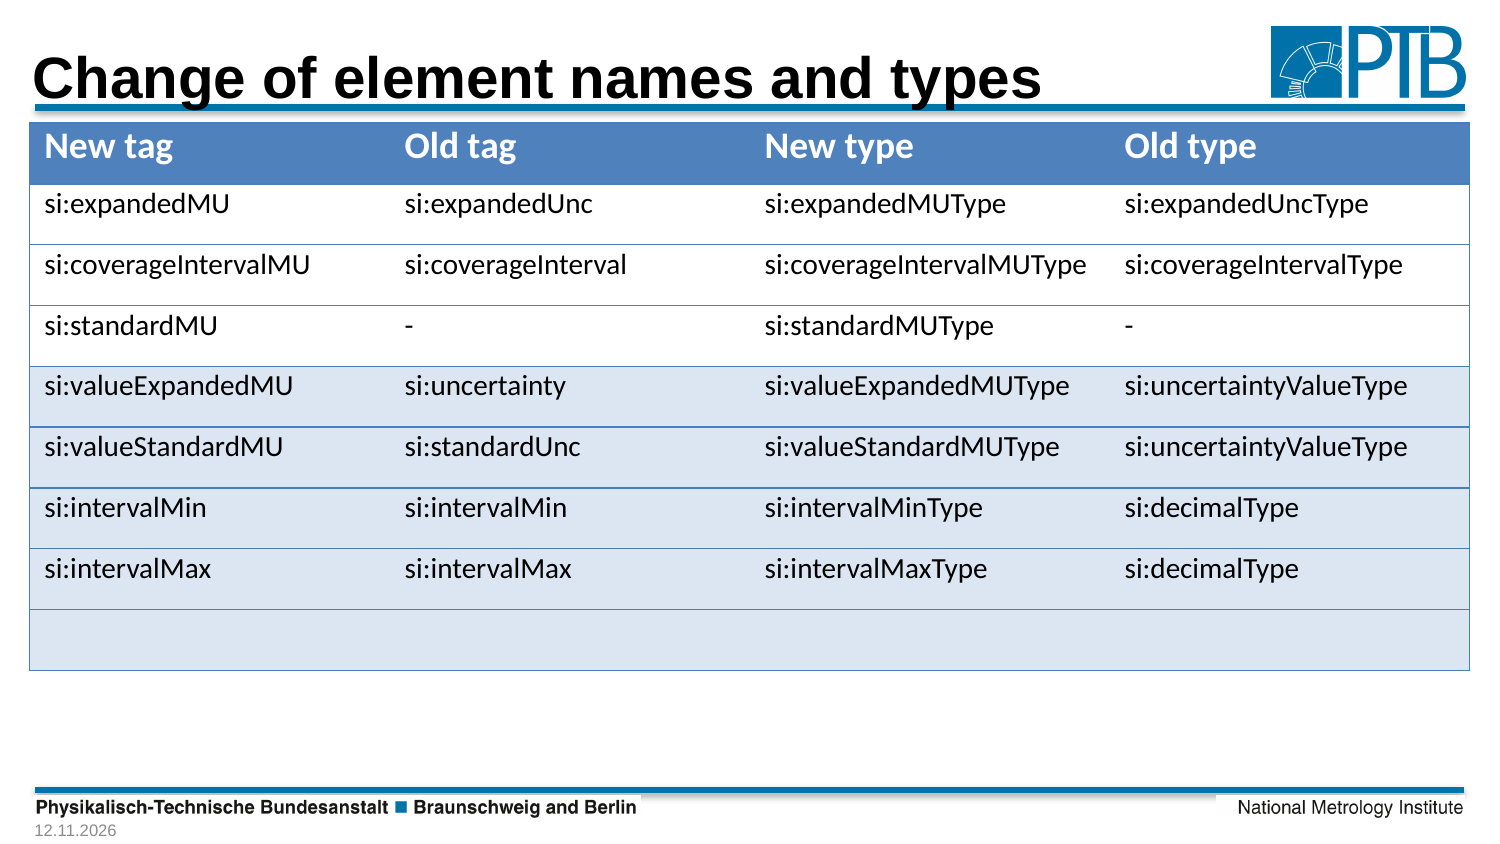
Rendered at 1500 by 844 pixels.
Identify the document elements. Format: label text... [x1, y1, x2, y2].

table_cell si:standardMU [30, 306, 390, 366]
picture [1459, 26, 1467, 75]
table_cell si:valueExpandedMU [30, 367, 390, 426]
table_cell si:intervalMin [390, 489, 750, 548]
table_cell si:decimalType [1110, 489, 1469, 548]
table_cell si:uncertaintyValueType [1110, 428, 1469, 487]
table_cell si:valueStandardMU [30, 428, 390, 487]
table_cell [750, 610, 1110, 670]
table_cell [390, 610, 750, 670]
table_cell si:expandedUncType [1110, 185, 1469, 244]
table_header Old type [1110, 124, 1469, 183]
table_cell si:uncertaintyValueType [1110, 367, 1469, 426]
table_cell si:standardMUType [750, 306, 1110, 366]
table_cell [30, 610, 390, 670]
table_cell si:standardUnc [390, 428, 750, 487]
table_header New type [750, 124, 1110, 183]
table_cell si:intervalMax [30, 549, 390, 609]
table_cell si:expandedUnc [390, 185, 750, 244]
table_cell si:valueExpandedMUType [750, 367, 1110, 426]
table_cell - [390, 306, 750, 366]
table_cell si:expandedMU [30, 185, 390, 244]
table_cell si:valueStandardMUType [750, 428, 1110, 487]
table_cell si:decimalType [1110, 549, 1469, 609]
table_cell [1110, 610, 1469, 670]
table_cell si:intervalMin [30, 489, 390, 548]
table_cell si:coverageIntervalMUType [750, 245, 1110, 305]
table_header New tag [30, 124, 390, 183]
picture [1459, 80, 1467, 98]
table_cell si:coverageInterval [390, 245, 750, 305]
table_cell si:coverageIntervalMU [30, 245, 390, 305]
table_header Old tag [390, 124, 750, 183]
table_cell - [1110, 306, 1469, 366]
title Change of element names and types [17, 26, 1459, 123]
table_cell si:intervalMaxType [750, 549, 1110, 609]
picture [1216, 795, 1465, 819]
picture [33, 795, 641, 815]
table_cell si:uncertainty [390, 367, 750, 426]
table_cell si:intervalMinType [750, 489, 1110, 548]
table_cell si:coverageIntervalType [1110, 245, 1469, 305]
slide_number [19, 815, 669, 844]
table_cell si:expandedMUType [750, 185, 1110, 244]
table_cell si:intervalMax [390, 549, 750, 609]
